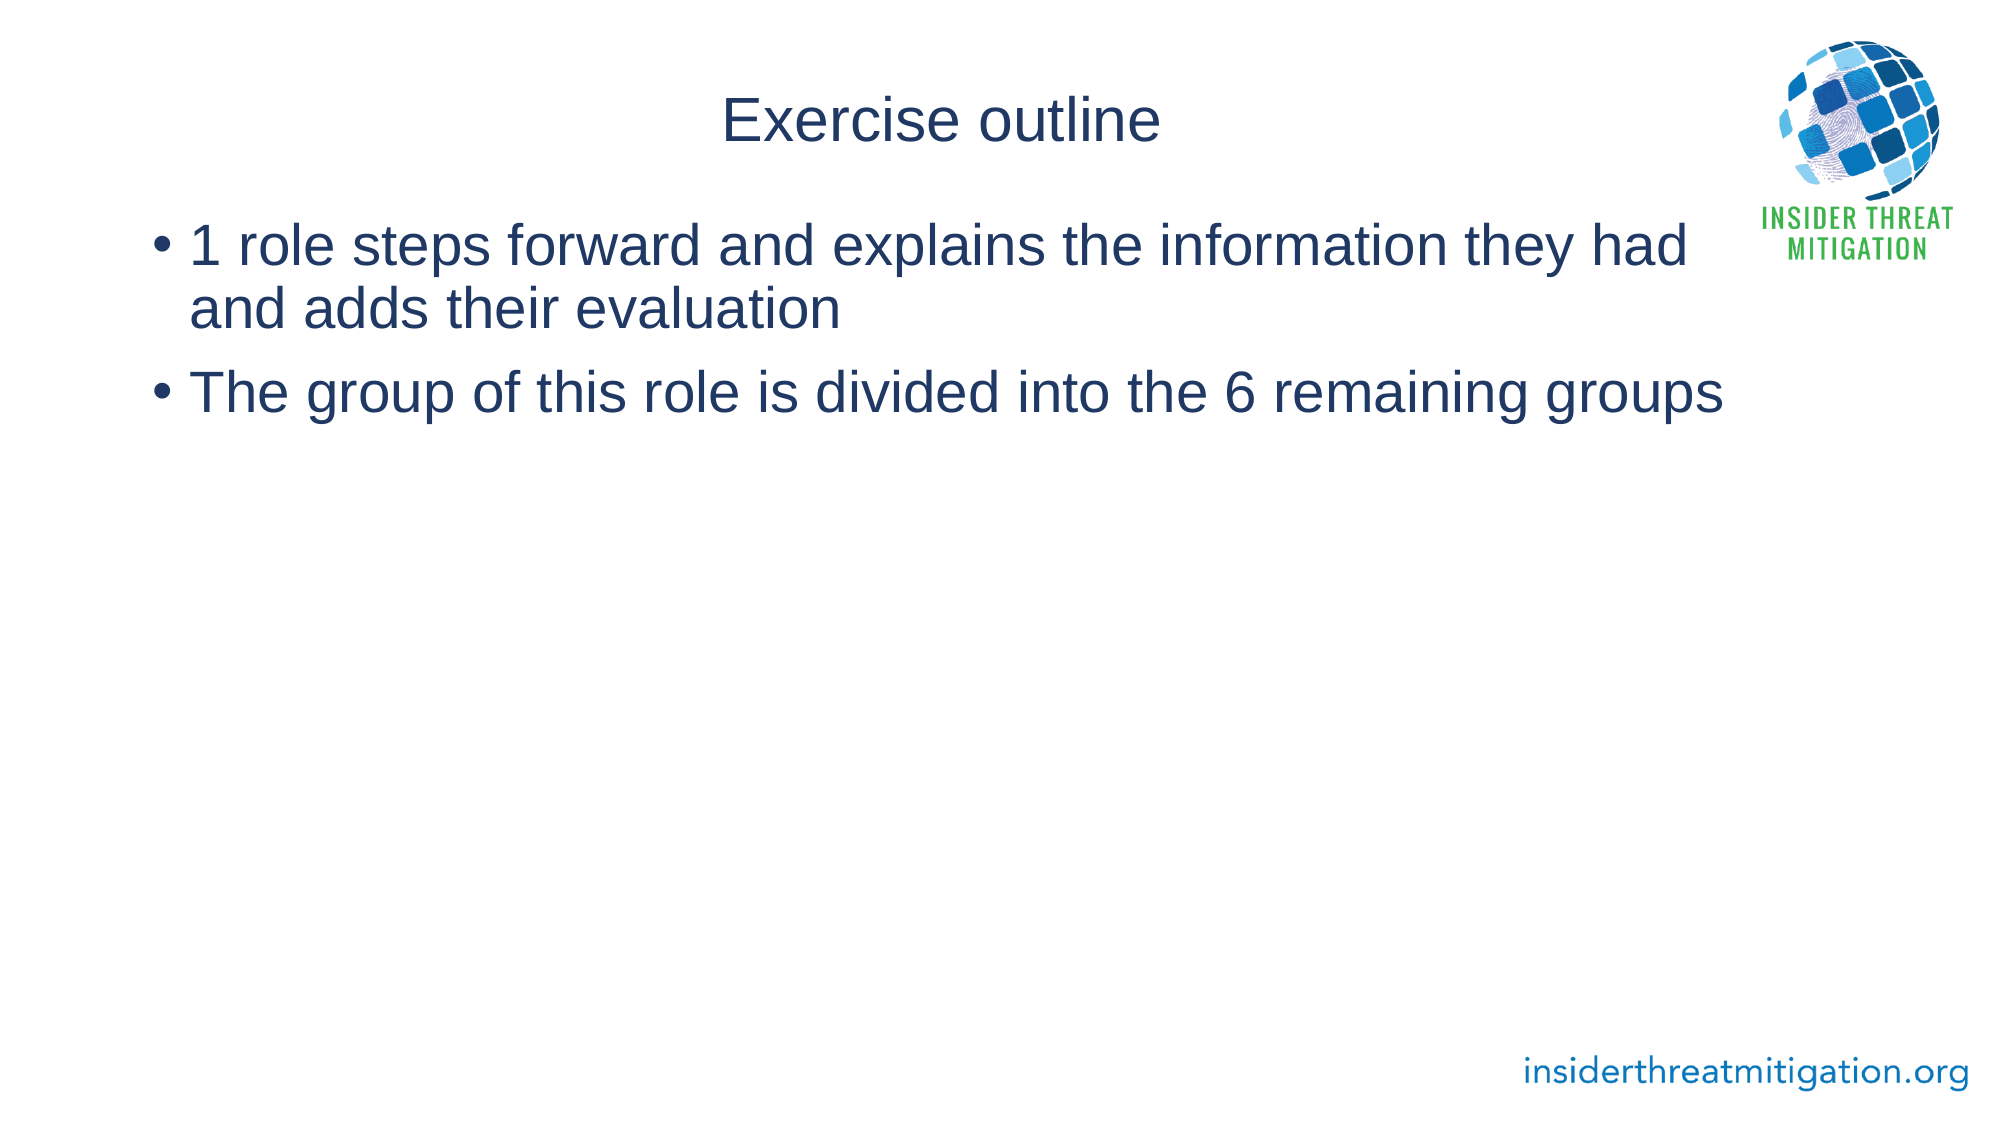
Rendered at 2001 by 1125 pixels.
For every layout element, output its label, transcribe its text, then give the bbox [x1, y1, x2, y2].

title Exercise outline [137, 59, 1748, 183]
picture [1758, 20, 1968, 281]
picture [1478, 994, 2000, 1125]
list 1 role steps forward and explains the information they had and adds their evaluation The group of this role is divided into the 6 remaining groups [137, 207, 1748, 1014]
